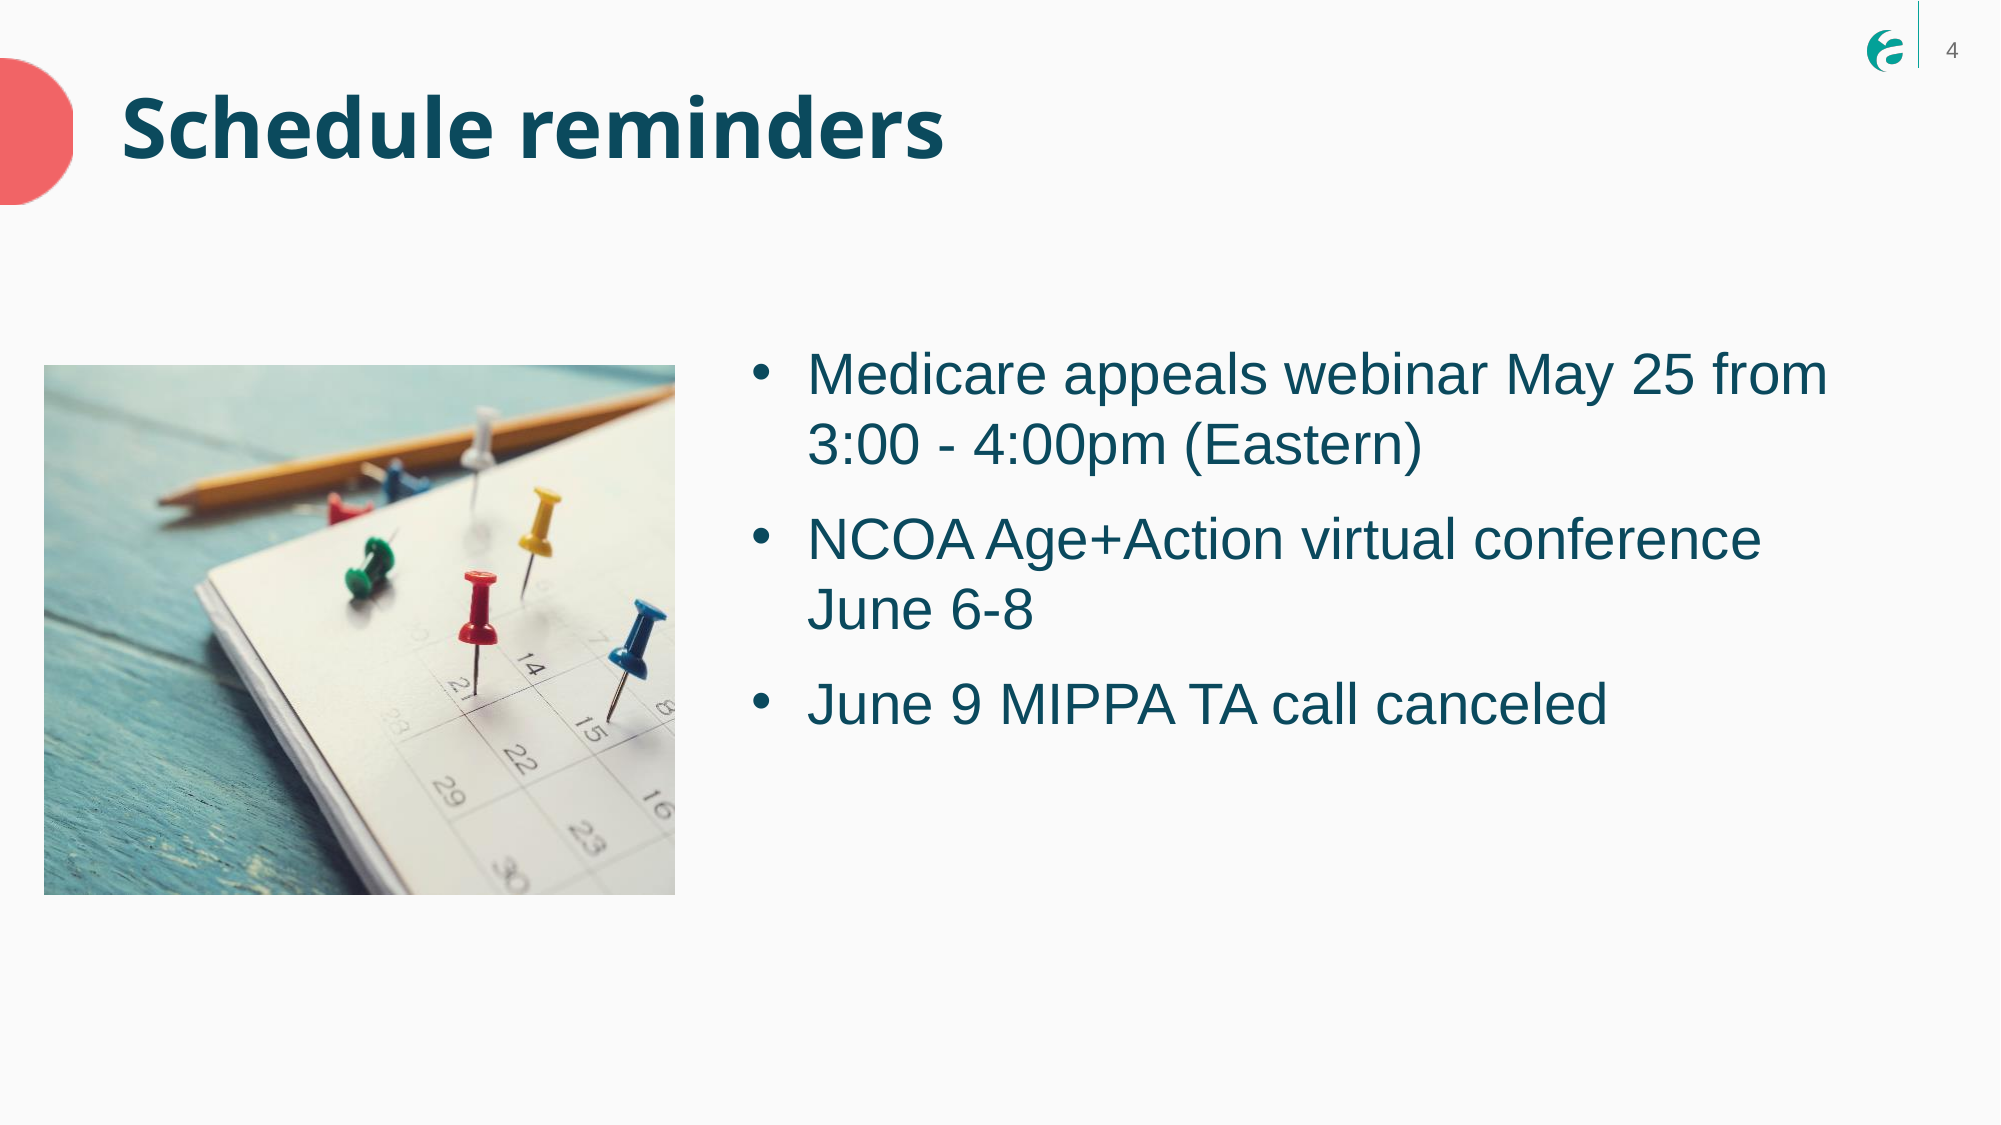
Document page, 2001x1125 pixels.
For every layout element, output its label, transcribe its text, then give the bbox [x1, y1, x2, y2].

list Schedule reminders [106, 48, 1677, 215]
picture [44, 364, 675, 895]
list Medicare appeals webinar May 25 from 3:00 - 4:00pm (Eastern) NCOA Age+Action virtual conference June 6-8 June 9 MIPPA TA call canceled [736, 328, 1931, 987]
